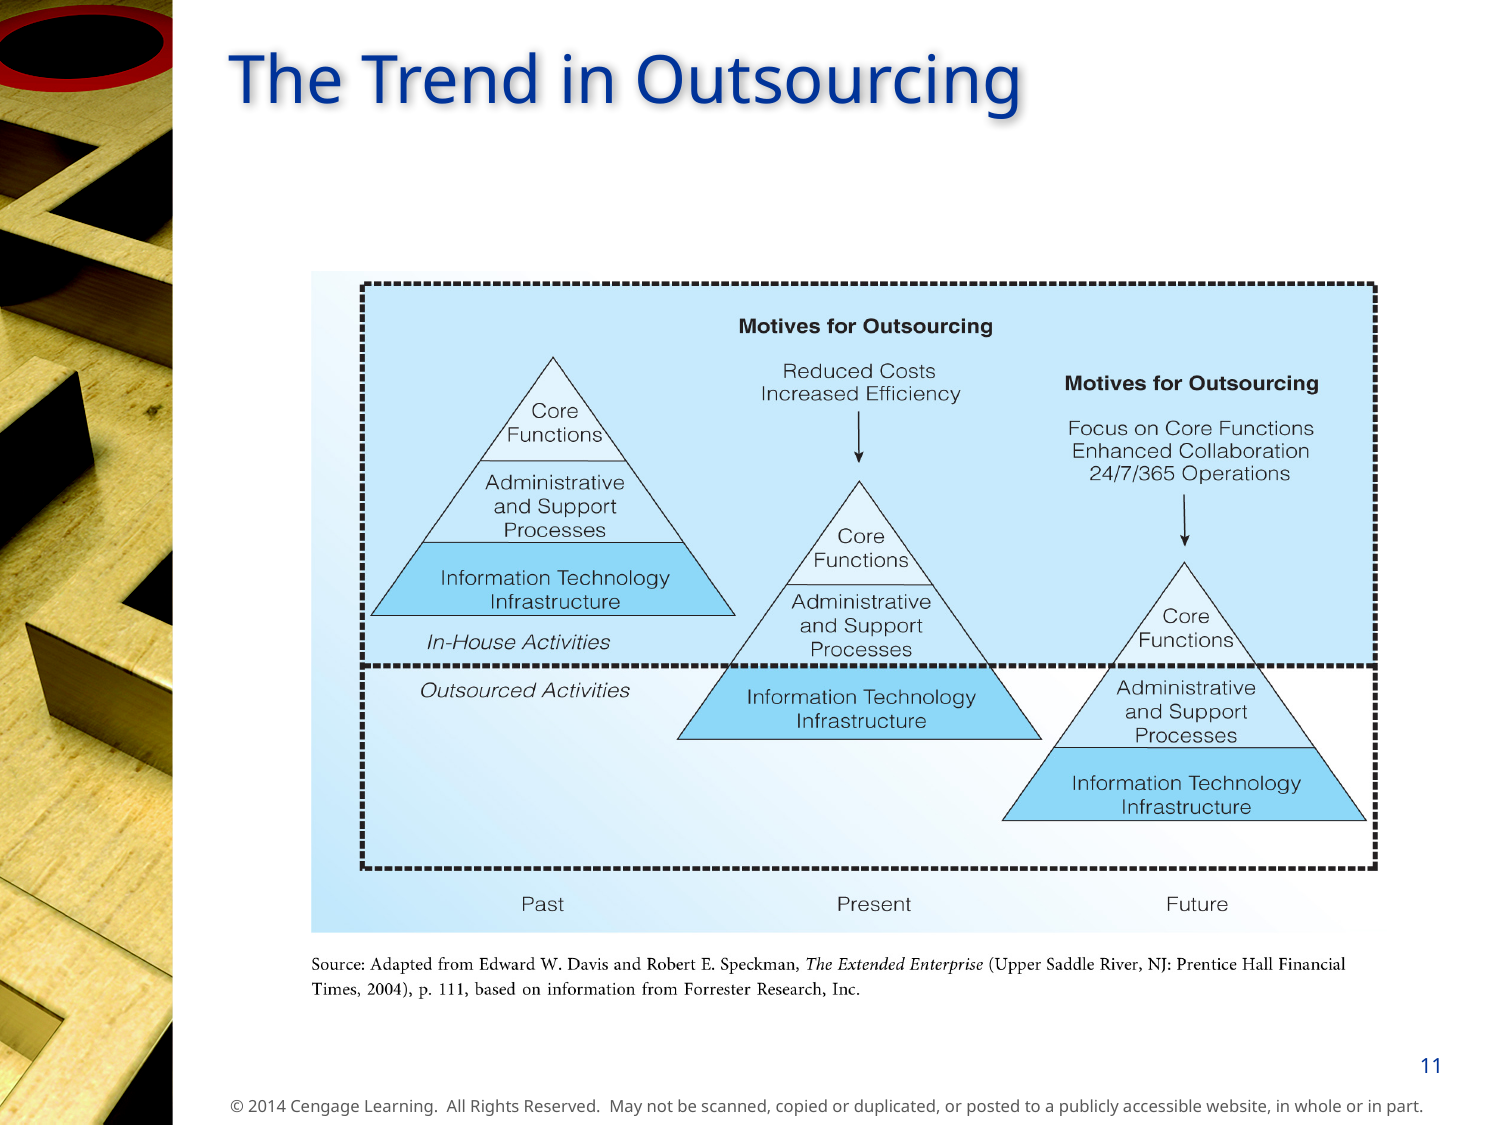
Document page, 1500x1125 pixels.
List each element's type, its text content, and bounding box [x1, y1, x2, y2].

title The Trend in Outsourcing [213, 29, 1454, 213]
picture [0, 0, 173, 1125]
slide_number 11 [1386, 1037, 1478, 1097]
picture [310, 271, 1387, 999]
